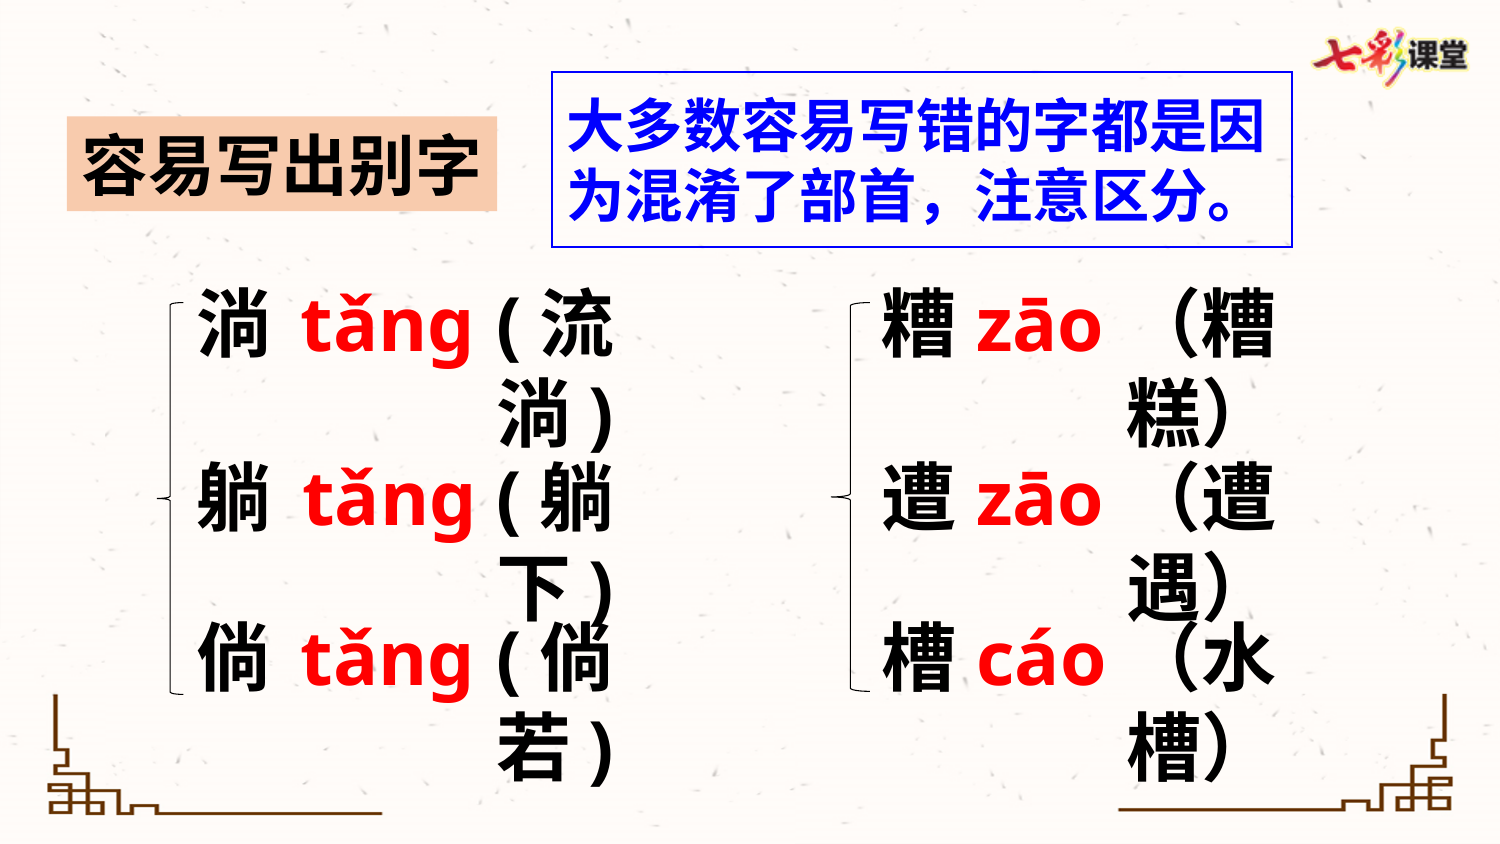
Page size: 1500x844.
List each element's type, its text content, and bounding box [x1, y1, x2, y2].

text_box 大多数容易写错的字都是因为混淆了部首，注意区分。 [551, 71, 1293, 248]
text_box [830, 302, 870, 692]
text_box 槽 [866, 603, 961, 708]
text_box 糟 [866, 269, 961, 375]
text_box tǎng [286, 269, 481, 375]
text_box （糟糕） [1111, 269, 1430, 465]
text_box tǎng [287, 443, 508, 549]
text_box 倘 [182, 603, 286, 708]
text_box 容易写出别字 [66, 116, 498, 212]
text_box [156, 302, 184, 695]
text_box 躺 [181, 443, 287, 549]
text_box (流淌) [481, 269, 705, 443]
text_box (躺下) [481, 443, 705, 603]
text_box zāo [961, 269, 1111, 375]
text_box cáo [961, 603, 1111, 708]
text_box （水槽） [1111, 603, 1405, 798]
text_box （遭遇） [1111, 443, 1385, 603]
text_box tǎng [286, 603, 506, 708]
picture [0, 0, 1500, 844]
text_box (倘若) [481, 603, 716, 798]
text_box zāo [961, 443, 1111, 549]
text_box 遭 [866, 443, 961, 549]
text_box 淌 [181, 269, 286, 375]
